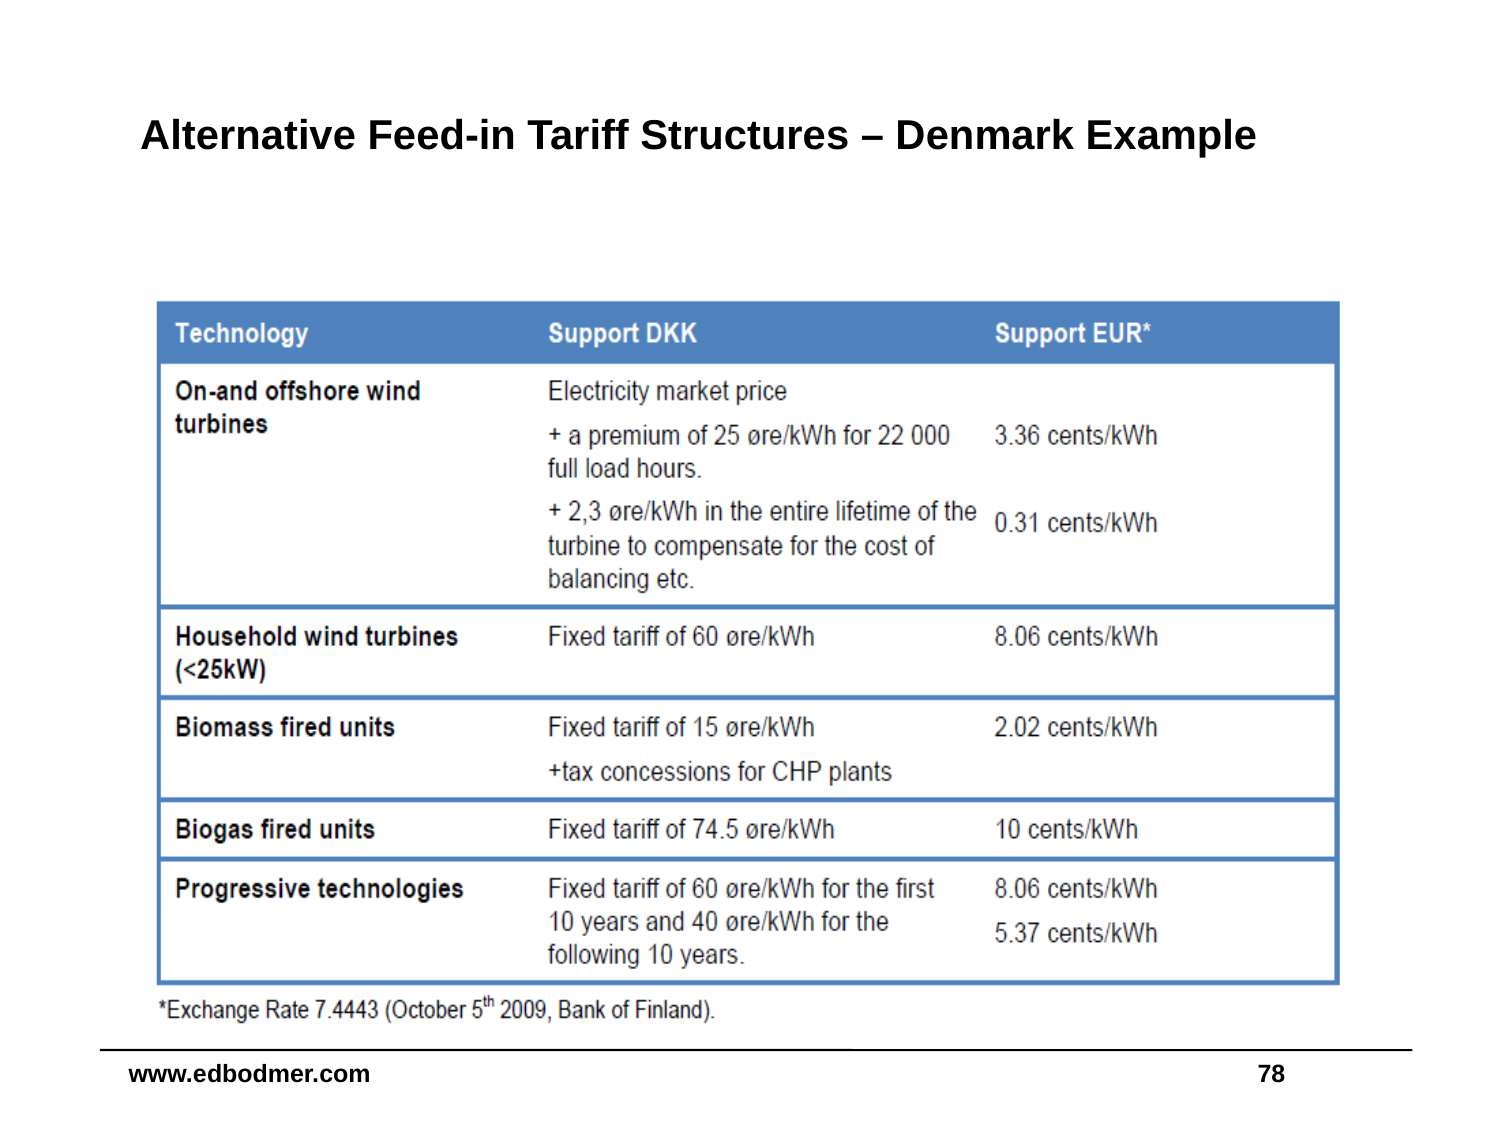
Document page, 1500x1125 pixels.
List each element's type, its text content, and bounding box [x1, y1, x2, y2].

title Alternative Feed-in Tariff Structures – Denmark Example [124, 99, 1288, 226]
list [112, 262, 1401, 1026]
